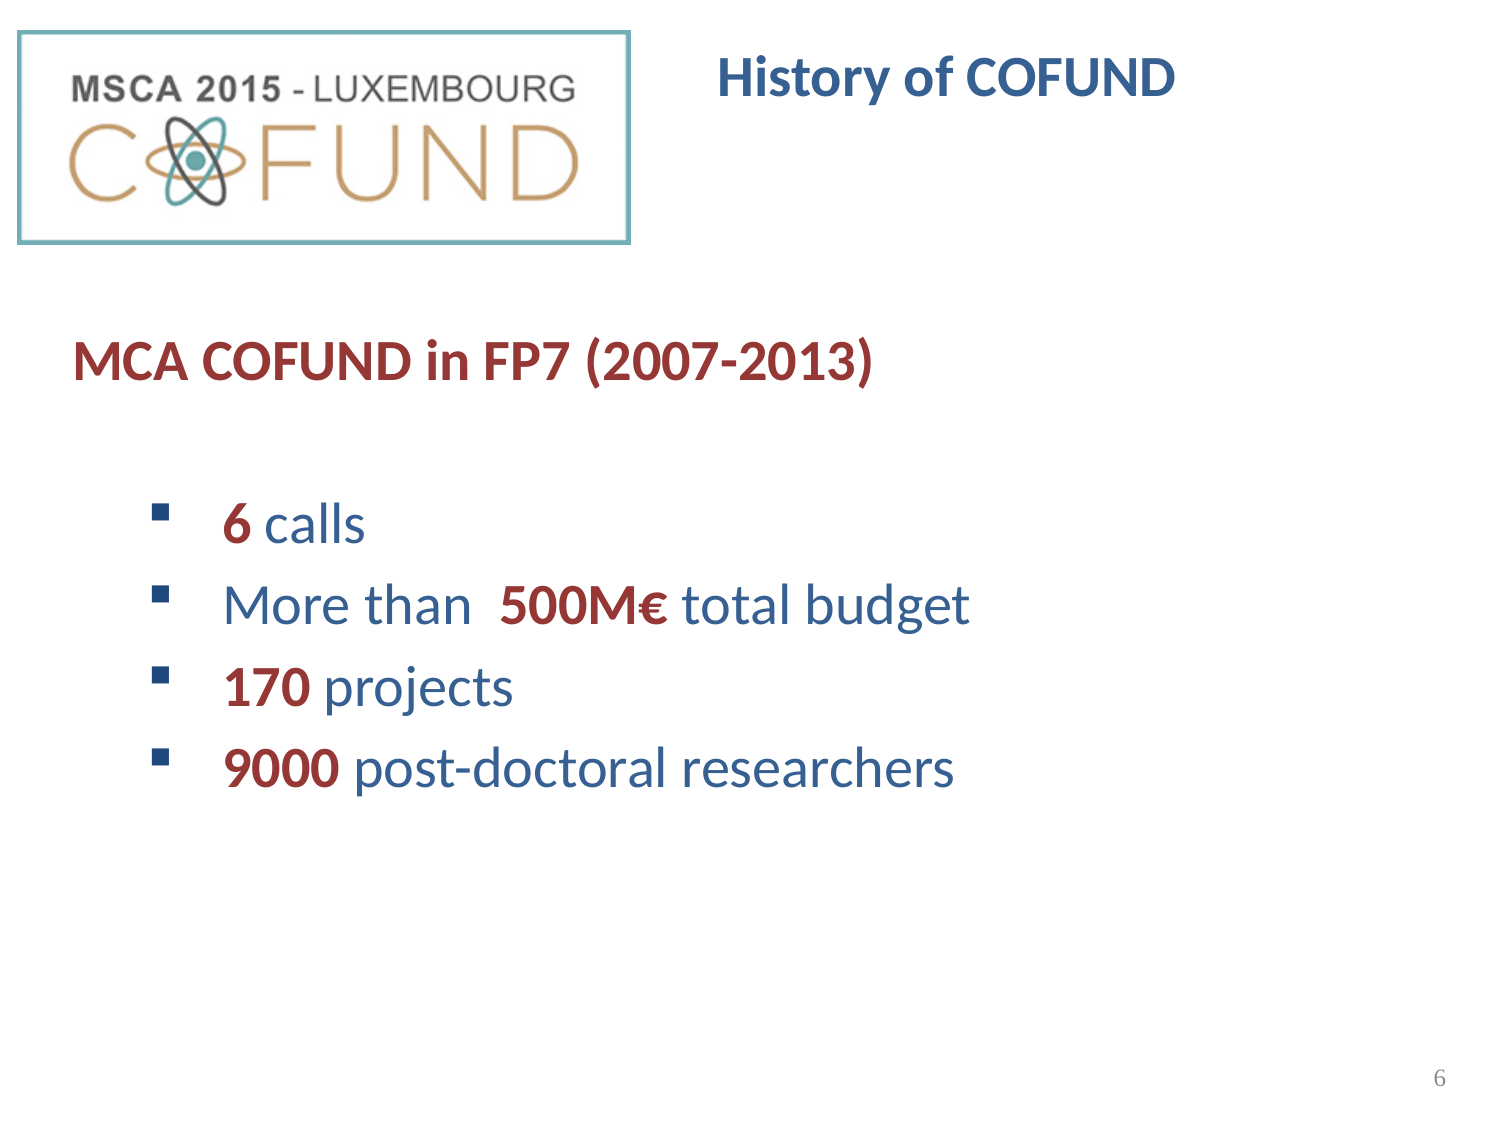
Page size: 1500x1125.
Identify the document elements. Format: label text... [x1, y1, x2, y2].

footer 6 [986, 1046, 1462, 1107]
subtitle MCA COFUND in FP7 (2007-2013) 6 calls More than 500M€ total budget 170 projects 9000 post-doctoral researchers [57, 314, 1481, 1035]
picture [17, 30, 631, 246]
text_box History of COFUND [702, 30, 1483, 245]
